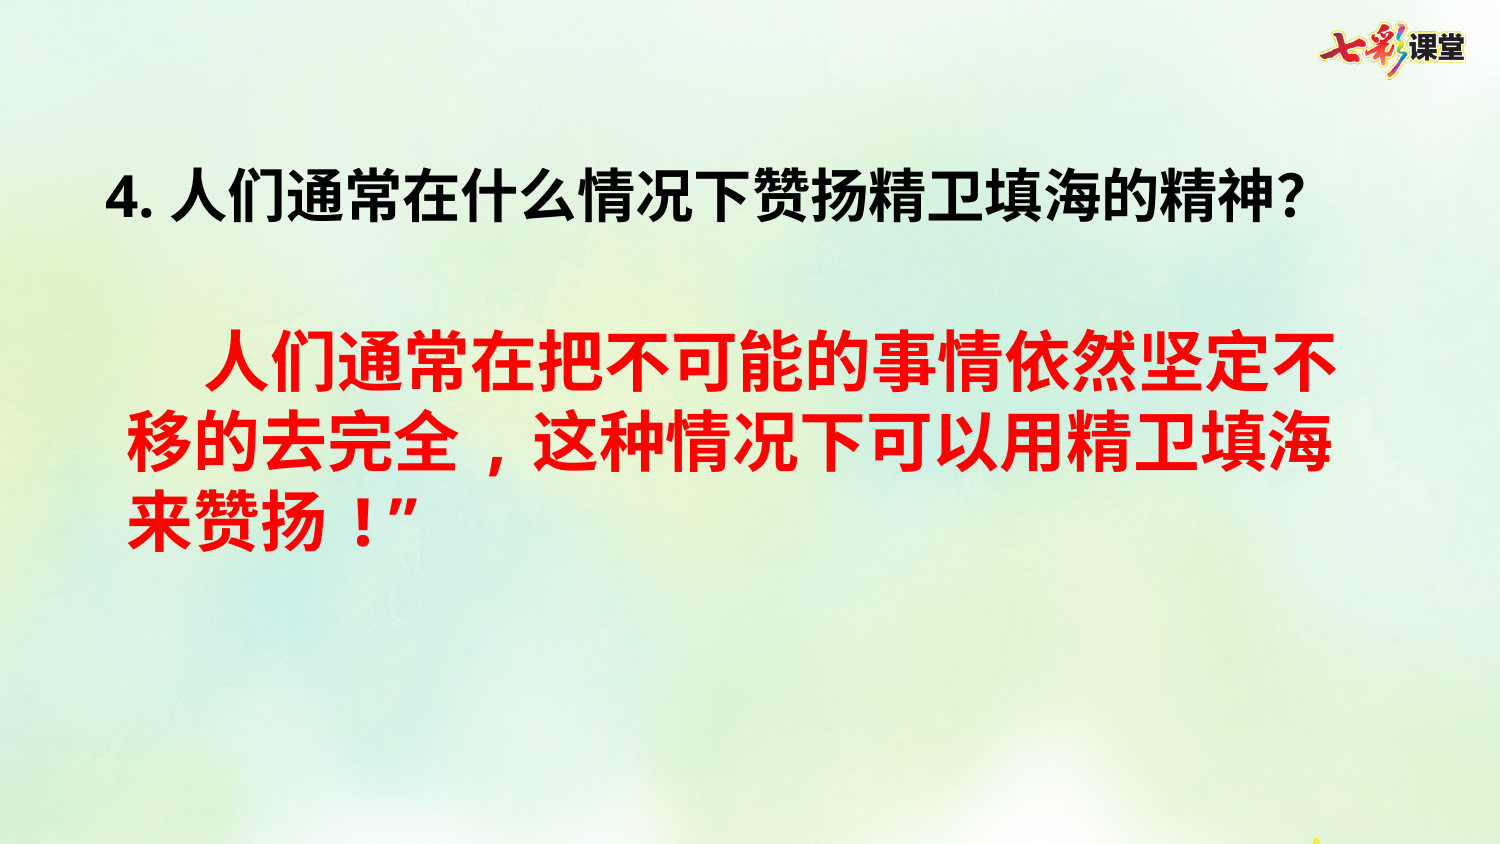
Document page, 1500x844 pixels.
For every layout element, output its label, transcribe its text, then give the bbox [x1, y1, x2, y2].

text_box 4.人们通常在什么情况下赞扬精卫填海的精神？ [46, 152, 1446, 237]
picture [0, 0, 1500, 844]
text_box 人们通常在把不可能的事情依然坚定不移的去完全,这种情况下可以用精卫填海来赞扬!” [112, 312, 1365, 567]
